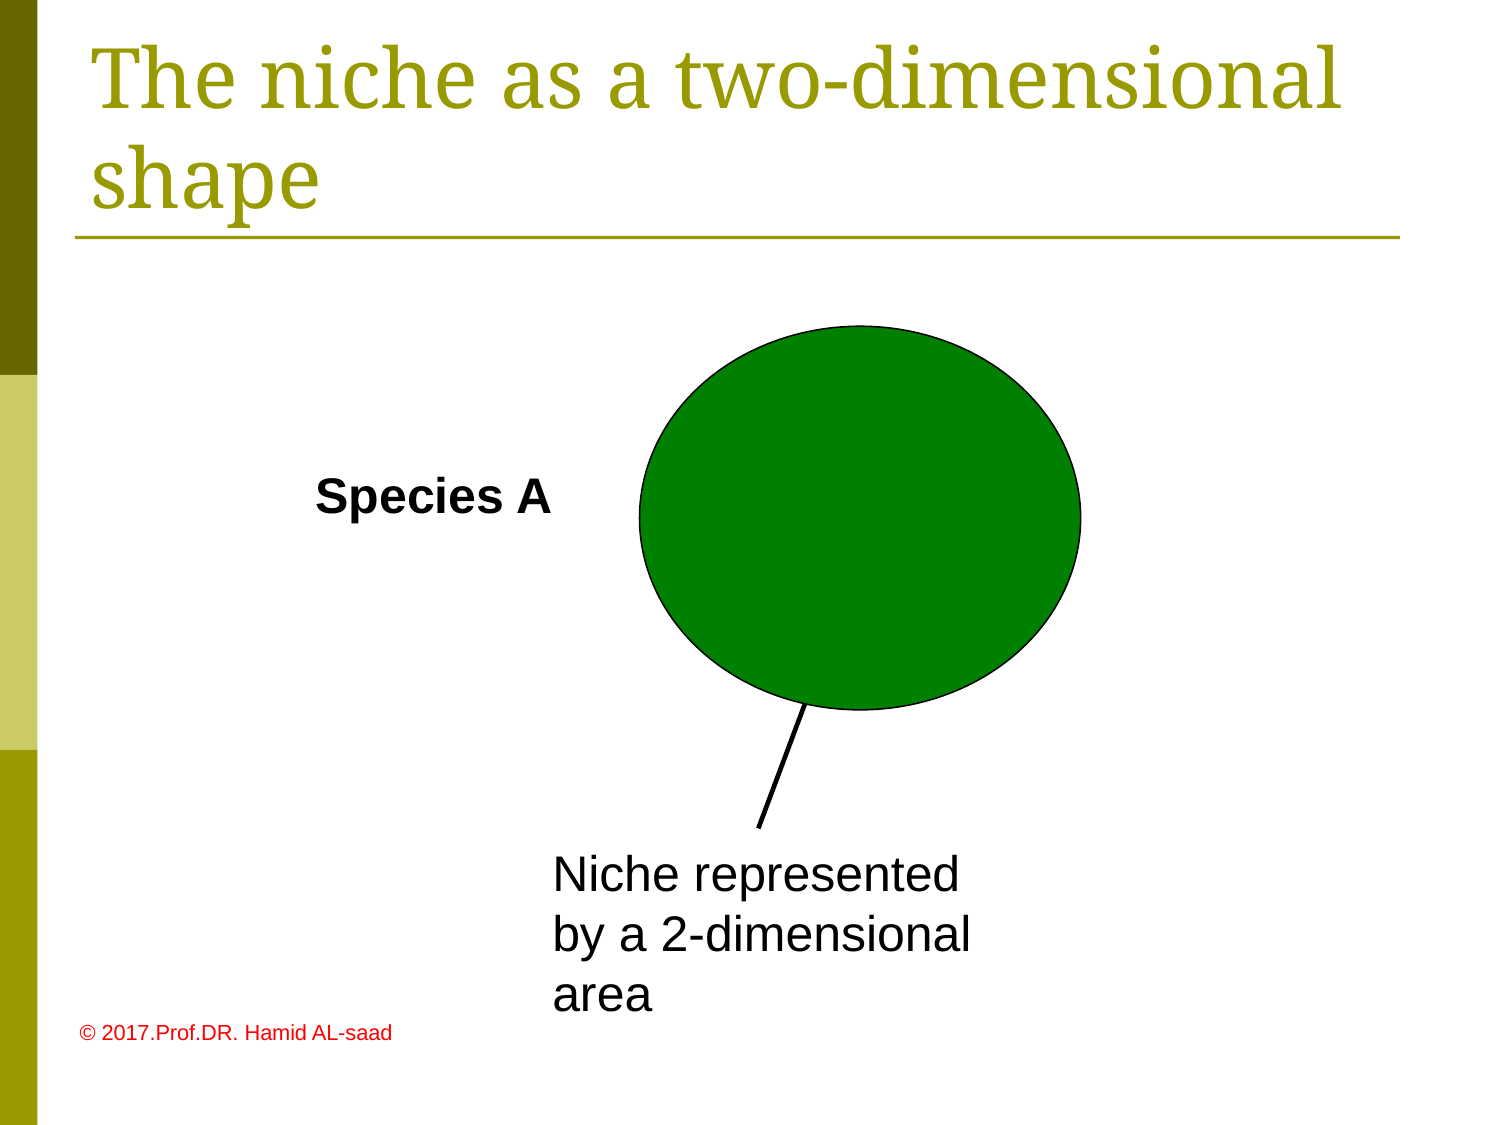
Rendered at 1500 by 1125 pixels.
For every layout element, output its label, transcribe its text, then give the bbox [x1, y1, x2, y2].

text_box © 2017.Prof.DR. Hamid AL-saad [64, 1011, 422, 1053]
text_box Niche represented by a 2-dimensional area [537, 834, 998, 1047]
text_box Species A [301, 456, 609, 531]
title The niche as a two-dimensional shape [75, 45, 1425, 233]
text_box [639, 326, 1081, 710]
